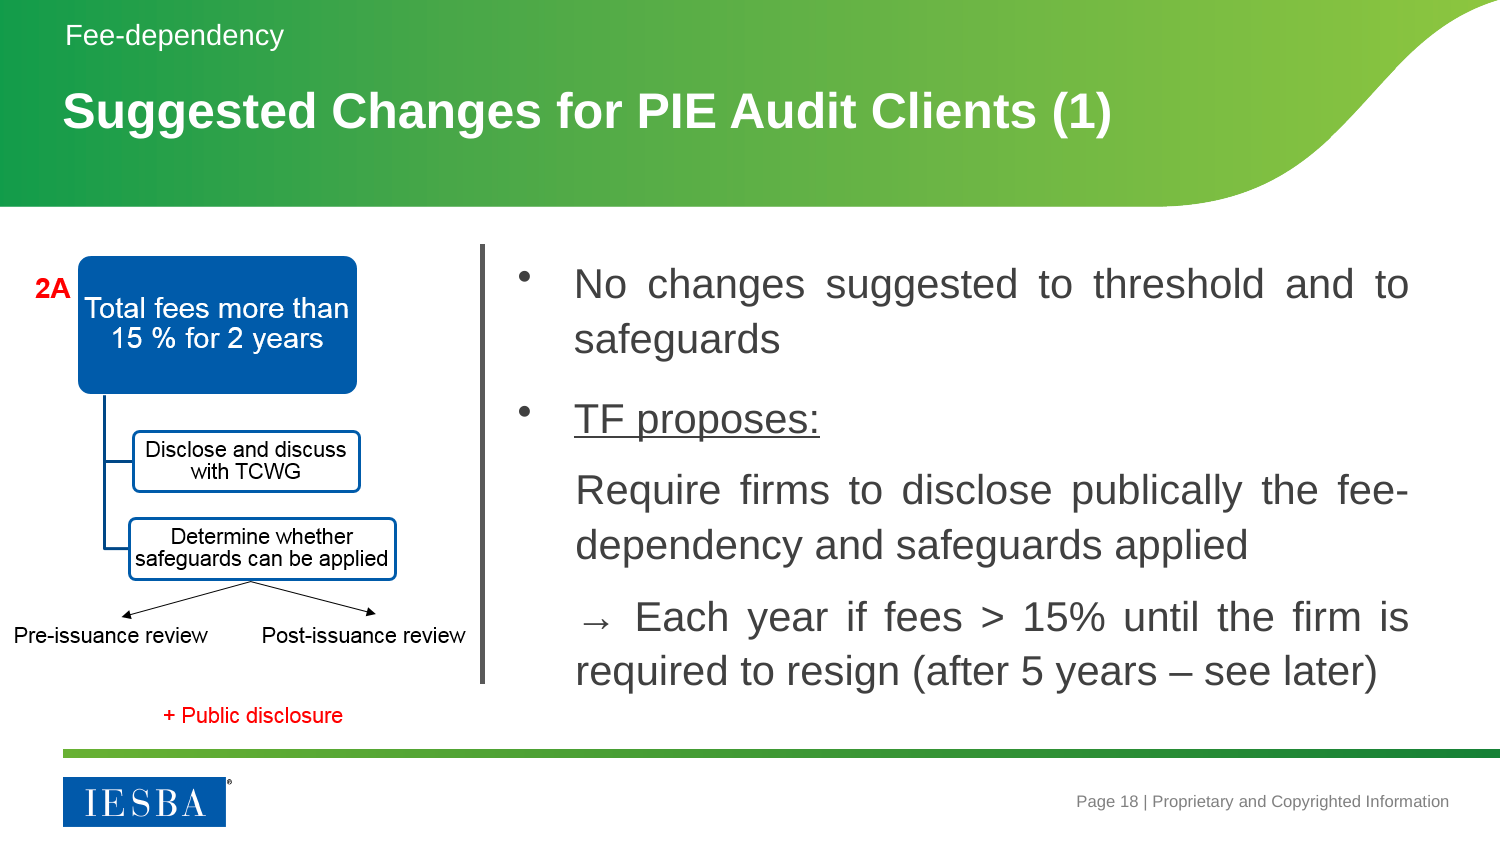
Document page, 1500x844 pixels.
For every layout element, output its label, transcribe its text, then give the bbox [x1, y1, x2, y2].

subtitle Fee-dependency [65, 16, 503, 45]
picture [0, 0, 1500, 207]
picture [63, 777, 232, 827]
text_box No changes suggested to threshold and to safeguards TF proposes: Require firms to disclose publically the fee-dependency and safeguards applied → Each year if fees > 15% until the firm is required to resign (after 5 years – see later) [502, 244, 1425, 747]
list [13, 244, 476, 748]
title Suggested Changes for PIE Audit Clients (1) [62, 75, 1300, 142]
